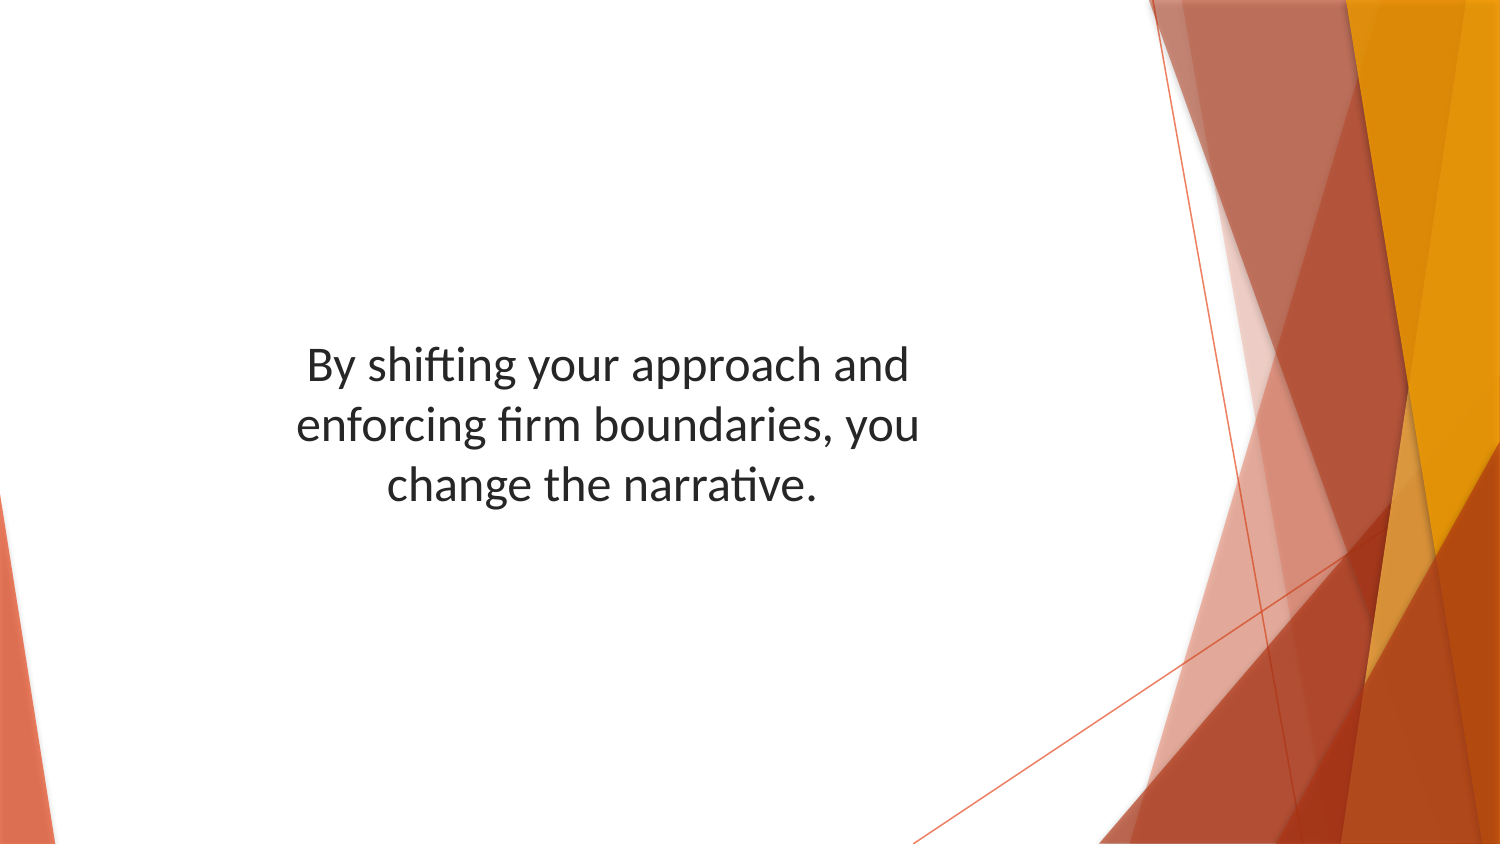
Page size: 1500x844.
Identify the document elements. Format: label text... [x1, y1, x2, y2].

list By shifting your approach and enforcing firm boundaries, you change the narrative. [265, 114, 951, 729]
